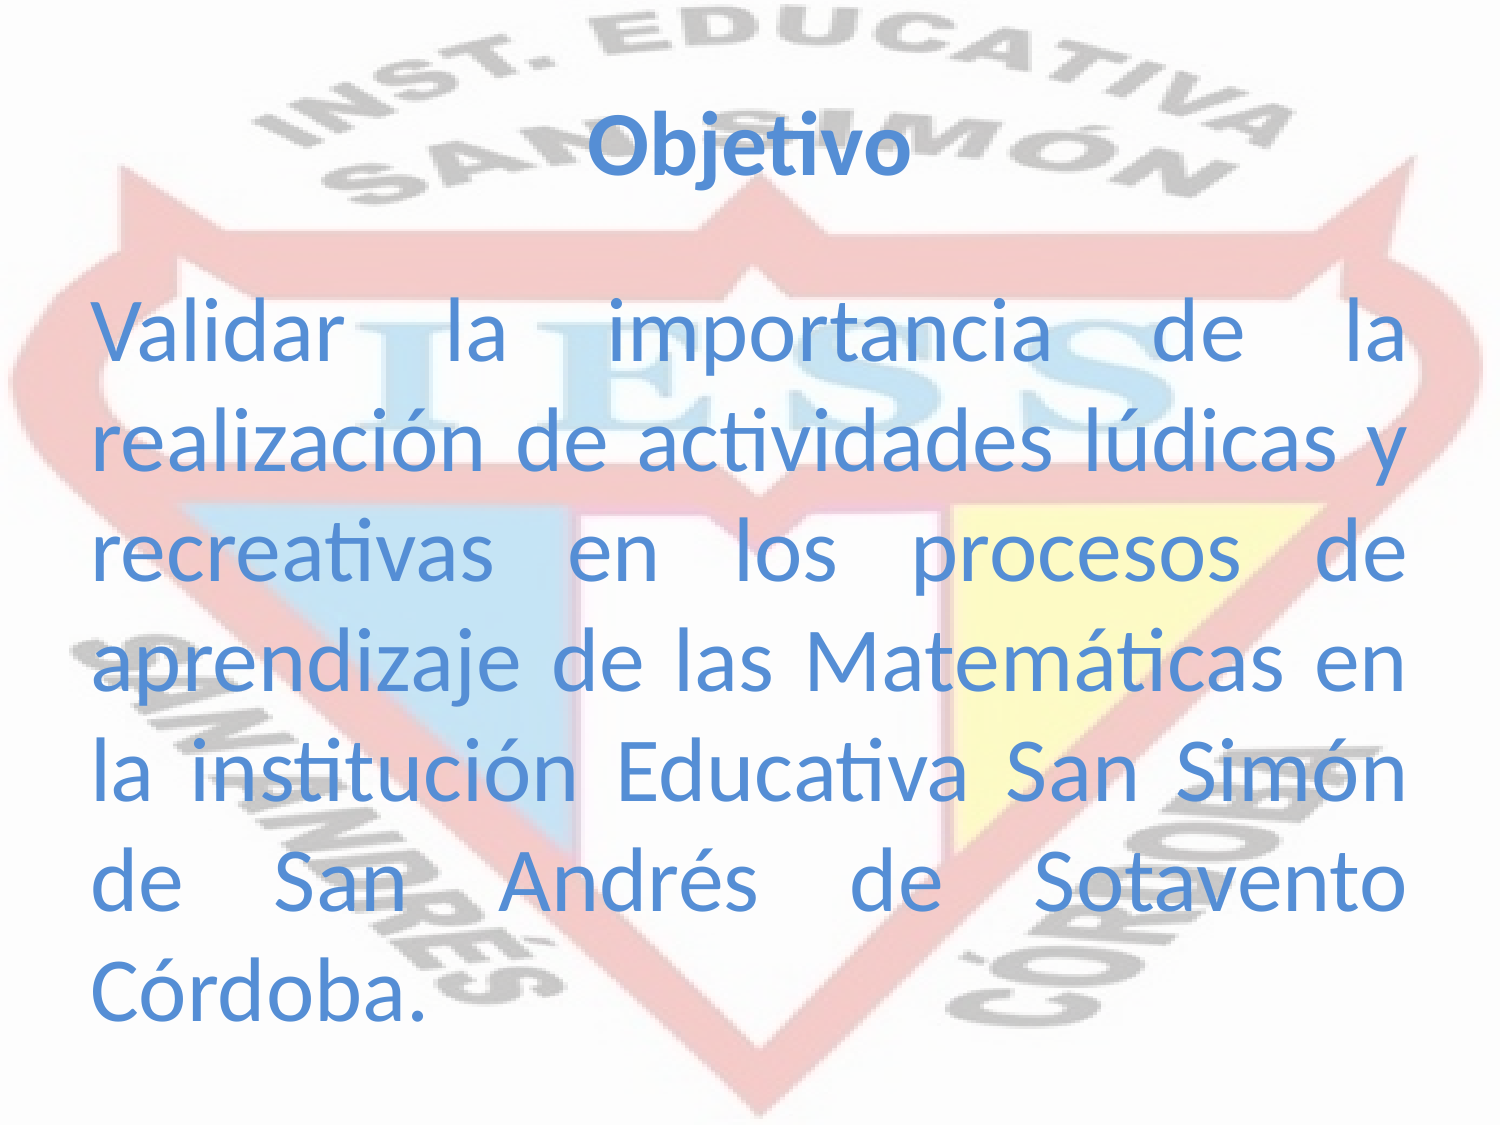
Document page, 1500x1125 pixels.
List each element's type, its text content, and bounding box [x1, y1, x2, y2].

title Objetivo [75, 45, 1425, 233]
list Validar la importancia de la realización de actividades lúdicas y recreativas en los procesos de aprendizaje de las Matemáticas en la institución Educativa San Simón de San Andrés de Sotavento Córdoba. [75, 262, 1425, 1005]
